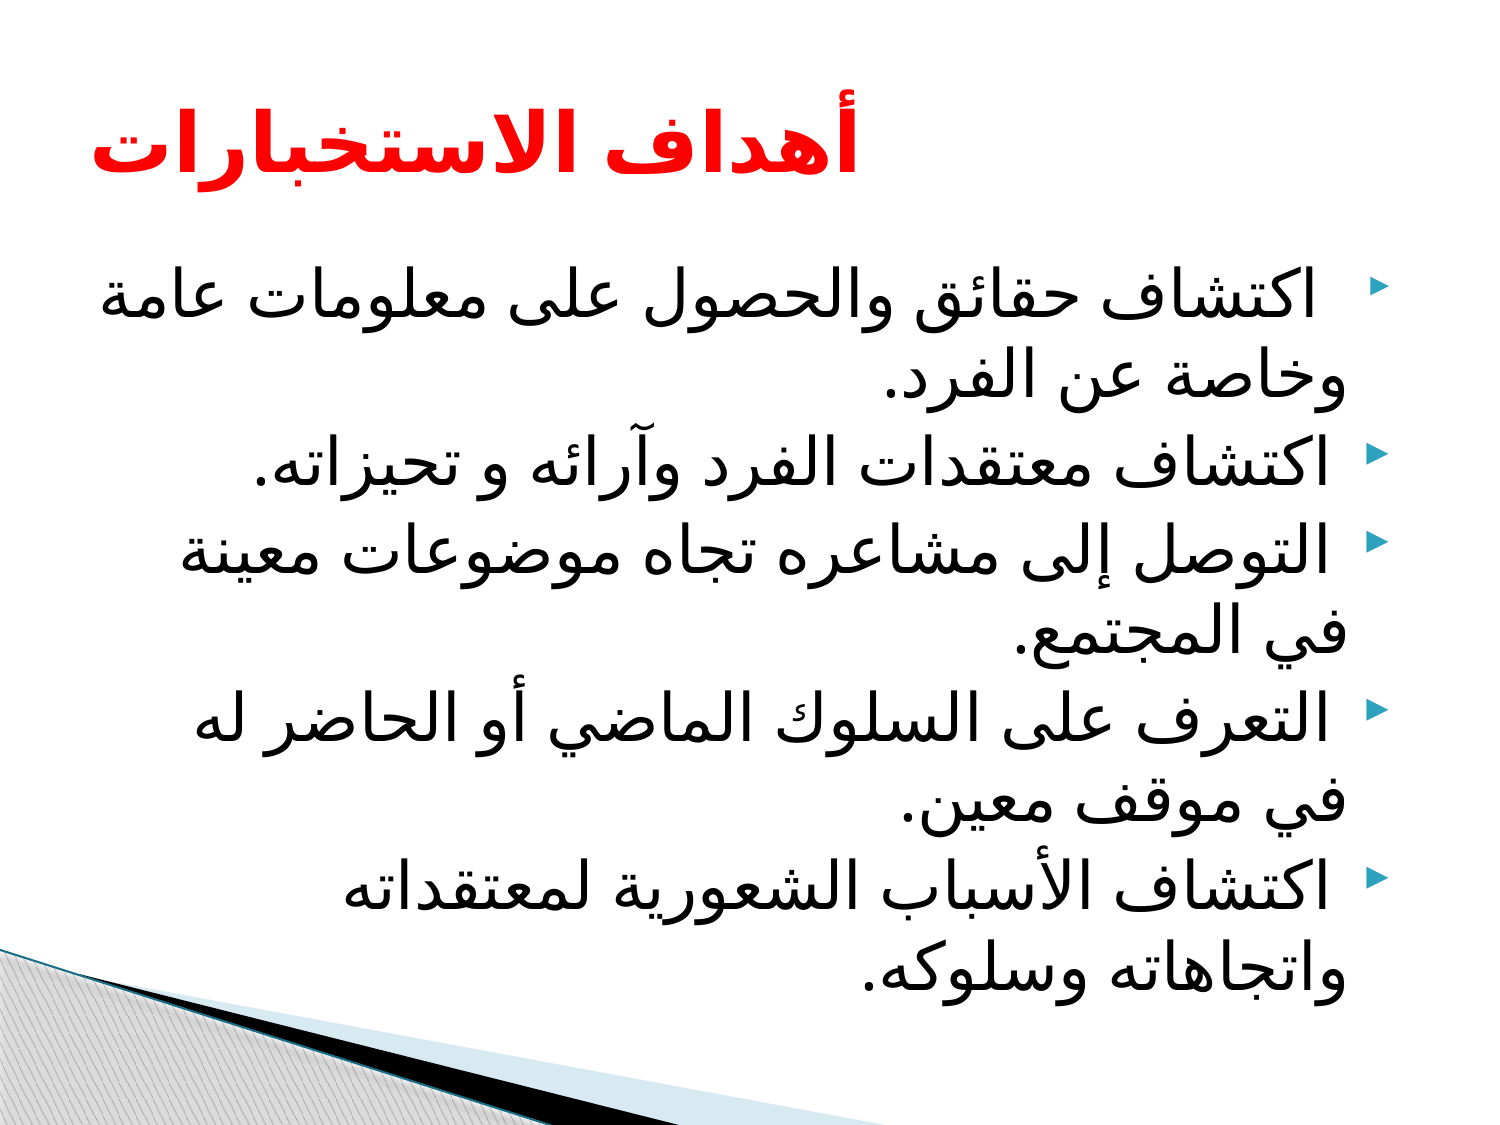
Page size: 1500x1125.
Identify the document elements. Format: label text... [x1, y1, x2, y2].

title أهداف الاستخبارات [75, 45, 1425, 233]
list اكتشاف حقائق والحصول على معلومات عامة وخاصة عن الفرد. اكتشاف معتقدات الفرد وآرائه و تحيزاته. التوصل إلى مشاعره تجاه موضوعات معينة في المجتمع. التعرف على السلوك الماضي أو الحاضر له في موقف معين. اكتشاف الأسباب الشعورية لمعتقداته واتجاهاته وسلوكه. [75, 243, 1425, 986]
